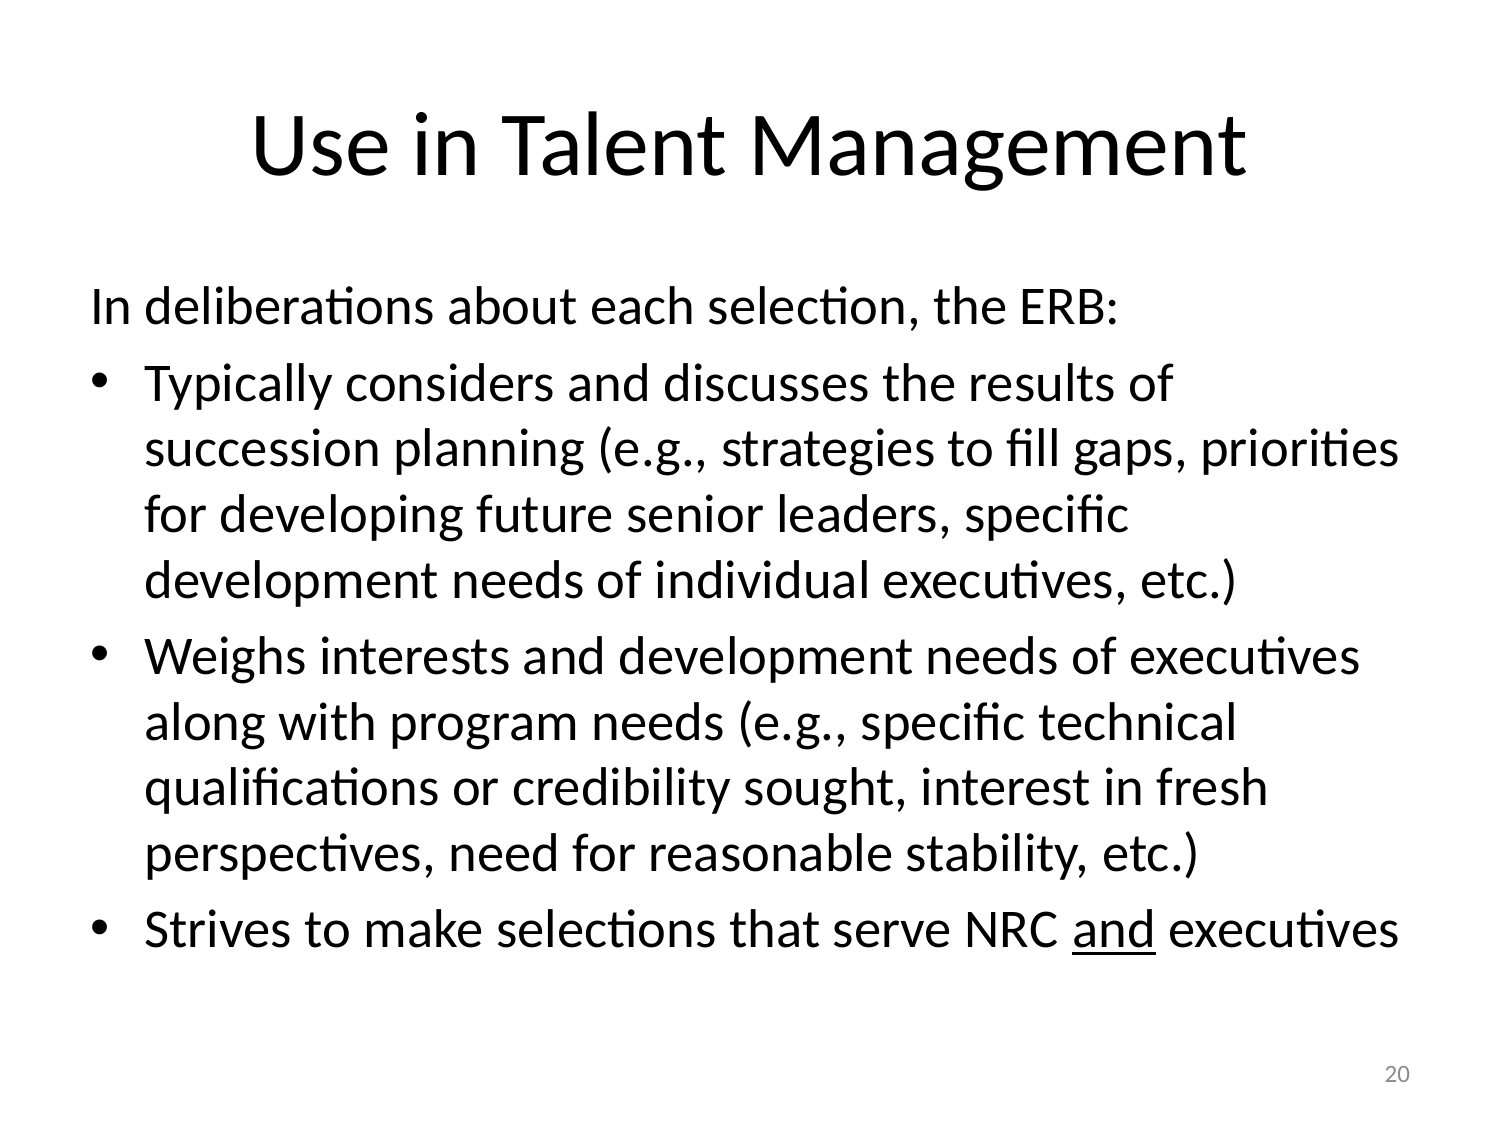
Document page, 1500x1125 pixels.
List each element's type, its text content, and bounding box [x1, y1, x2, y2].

title Use in Talent Management [75, 45, 1425, 233]
slide_number 19 [1074, 1042, 1425, 1103]
list In deliberations about each selection, the ERB: Typically considers and discusses the results of succession planning (e.g., strategies to fill gaps, priorities for developing future senior leaders, specific development needs of individual executives, etc.) Weighs interests and development needs of executives along with program needs (e.g., specific technical qualifications or credibility sought, interest in fresh perspectives, need for reasonable stability, etc.) Strives to make selections that serve NRC and executives [75, 262, 1425, 1005]
